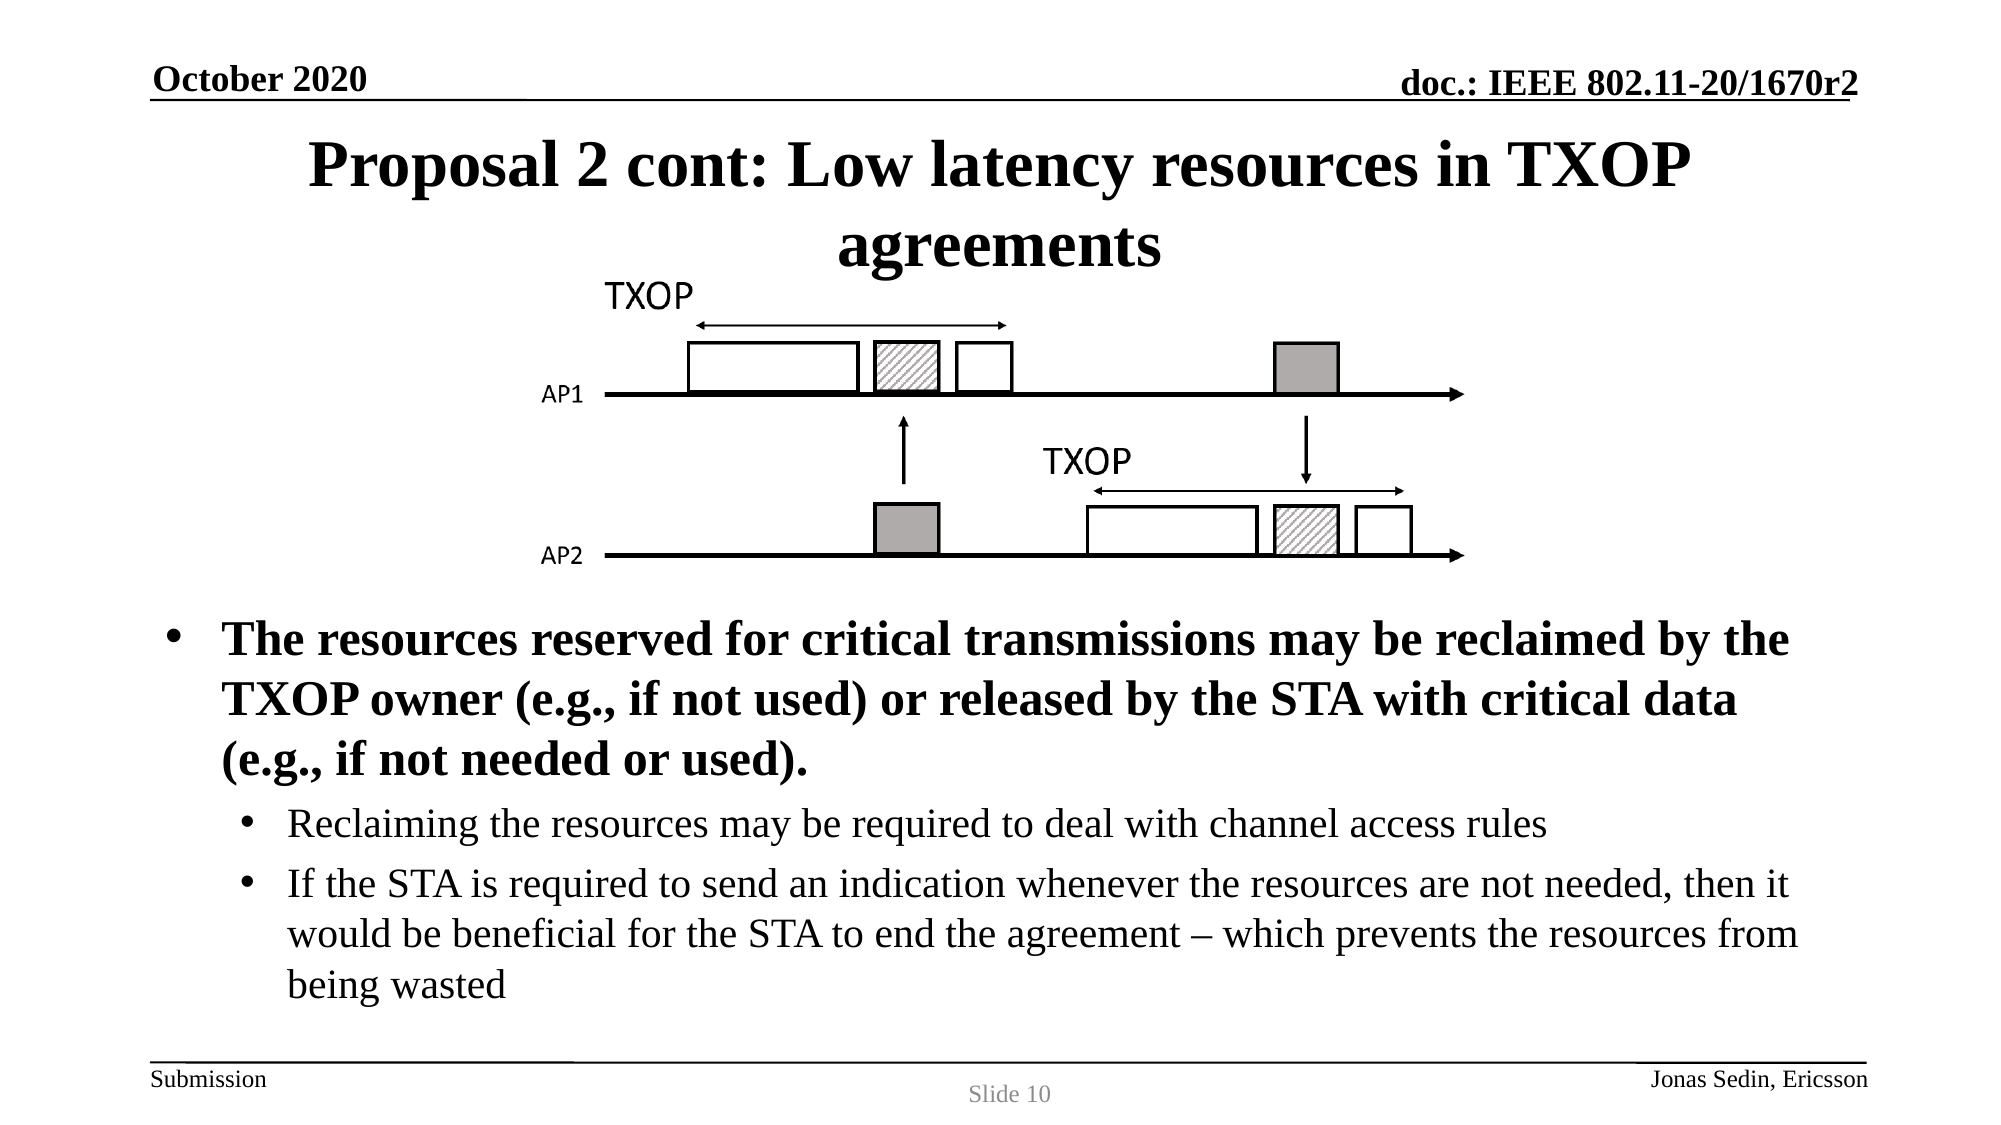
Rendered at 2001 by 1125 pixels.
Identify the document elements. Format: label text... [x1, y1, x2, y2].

title Proposal 2 cont: Low latency resources in TXOP agreements [149, 112, 1850, 288]
footer Jonas Sedin, Ericsson [1171, 1061, 1869, 1093]
slide_number Slide 10 [950, 1062, 1066, 1122]
picture [519, 256, 1480, 588]
list The resources reserved for critical transmissions may be reclaimed by the TXOP owner (e.g., if not used) or released by the STA with critical data (e.g., if not needed or used). Reclaiming the resources may be required to deal with channel access rules If the STA is required to send an indication whenever the resources are not needed, then it would be beneficial for the STA to end the agreement – which prevents the resources from being wasted [149, 597, 1850, 1000]
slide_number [152, 54, 563, 100]
